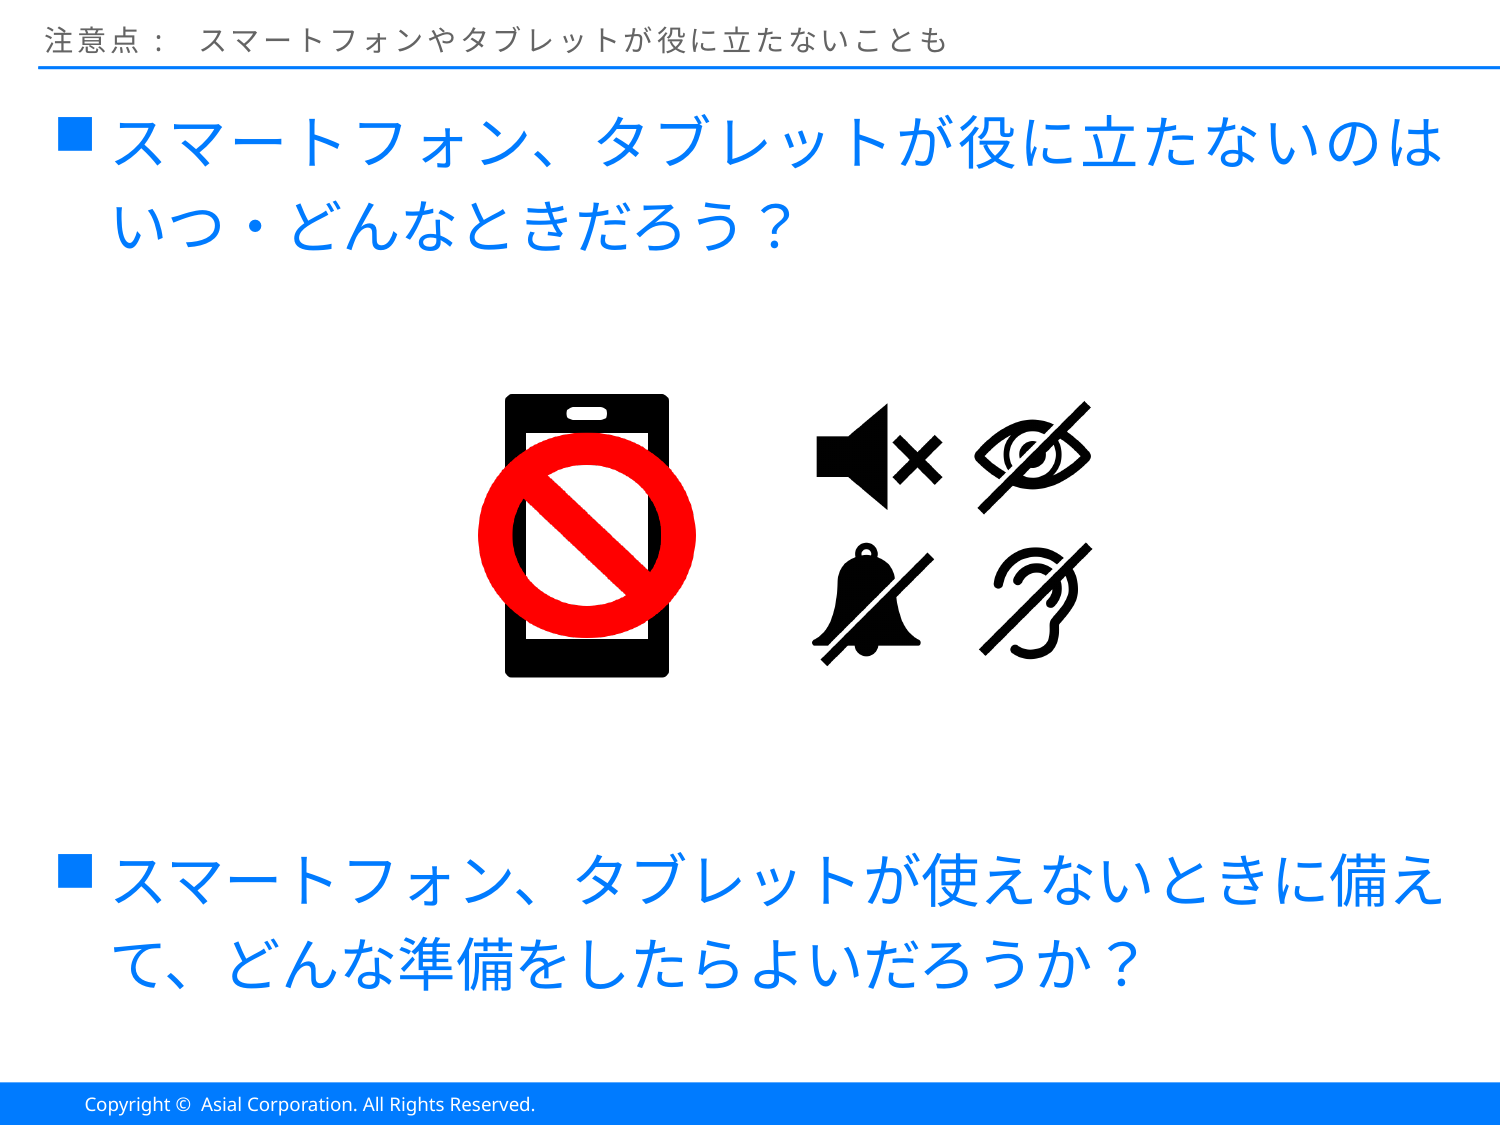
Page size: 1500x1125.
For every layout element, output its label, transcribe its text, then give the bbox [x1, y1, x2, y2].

title 注意点: スマートフォンやタブレットが役に立たないことも [29, 7, 1223, 72]
picture [957, 381, 1111, 676]
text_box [423, 381, 751, 690]
picture [797, 381, 955, 680]
list スマートフォン、タブレットが役に立たないのはいつ・どんなときだろう？ スマートフォン、タブレットが使えないときに備えて、どんな準備をしたらよいだろうか？ [38, 84, 1459, 988]
